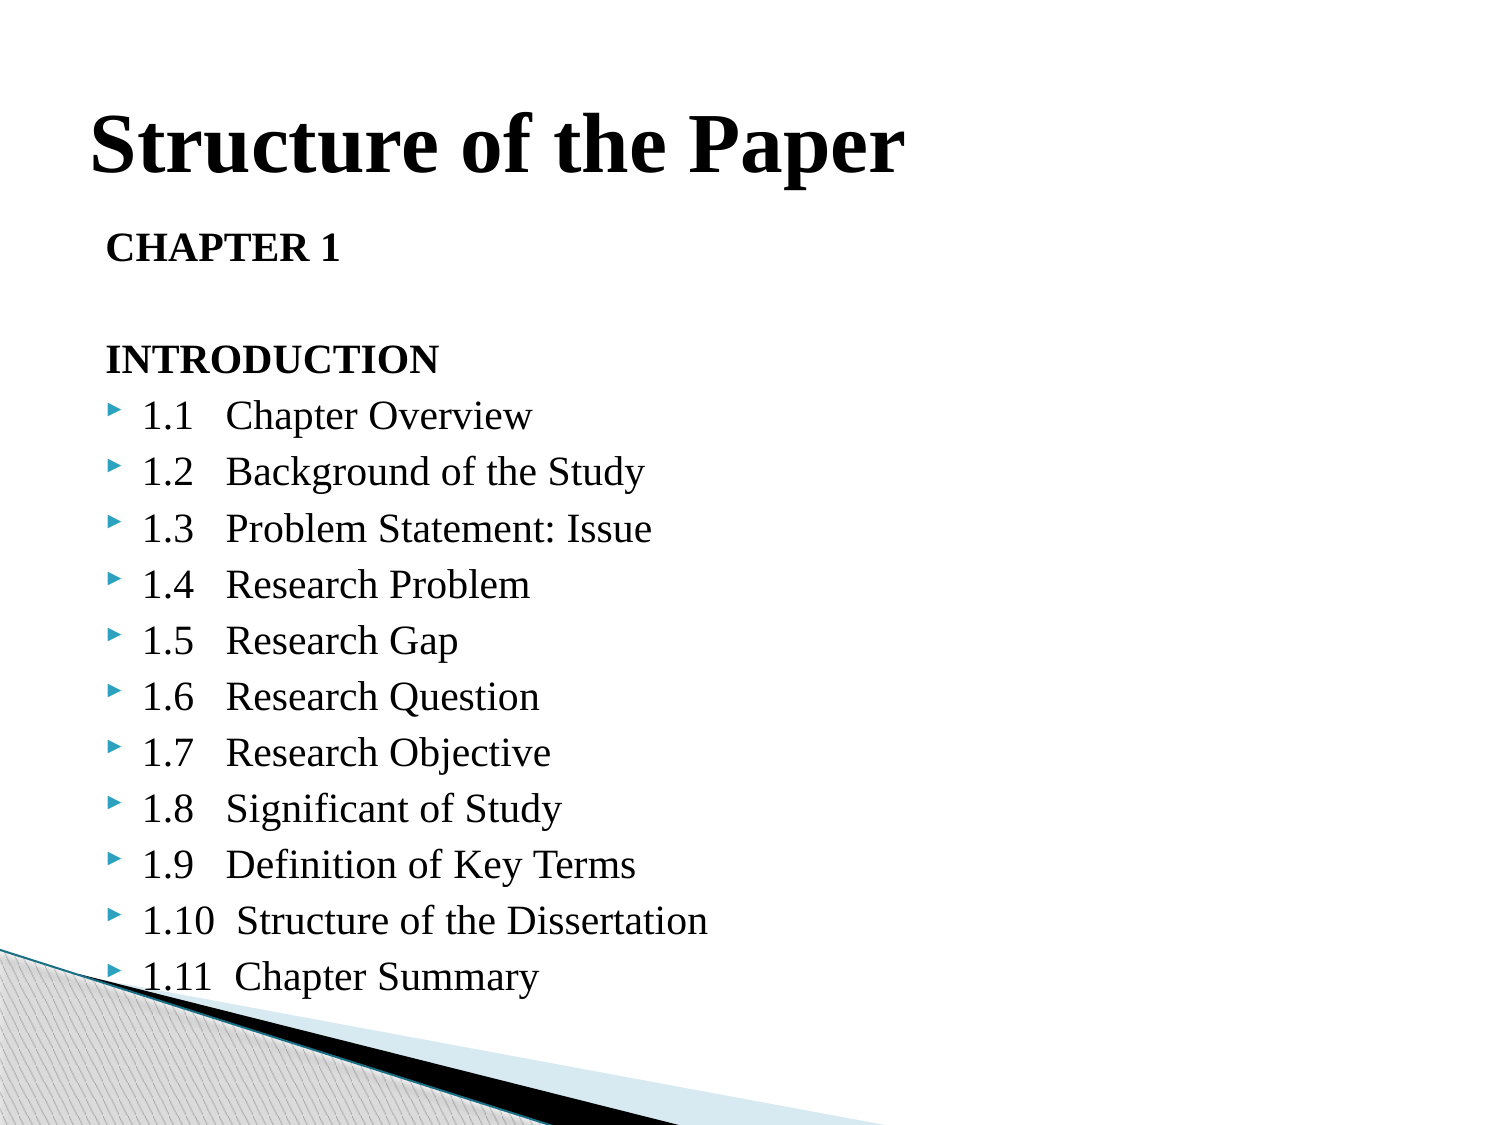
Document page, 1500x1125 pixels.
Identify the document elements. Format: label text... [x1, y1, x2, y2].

title Structure of the Paper [75, 45, 1425, 233]
list CHAPTER 1 INTRODUCTION 1.1 Chapter Overview 1.2 Background of the Study 1.3 Problem Statement: Issue 1.4 Research Problem 1.5 Research Gap 1.6 Research Question 1.7 Research Objective 1.8 Significant of Study 1.9 Definition of Key Terms 1.10 Structure of the Dissertation 1.11 Chapter Summary [75, 233, 1425, 1007]
